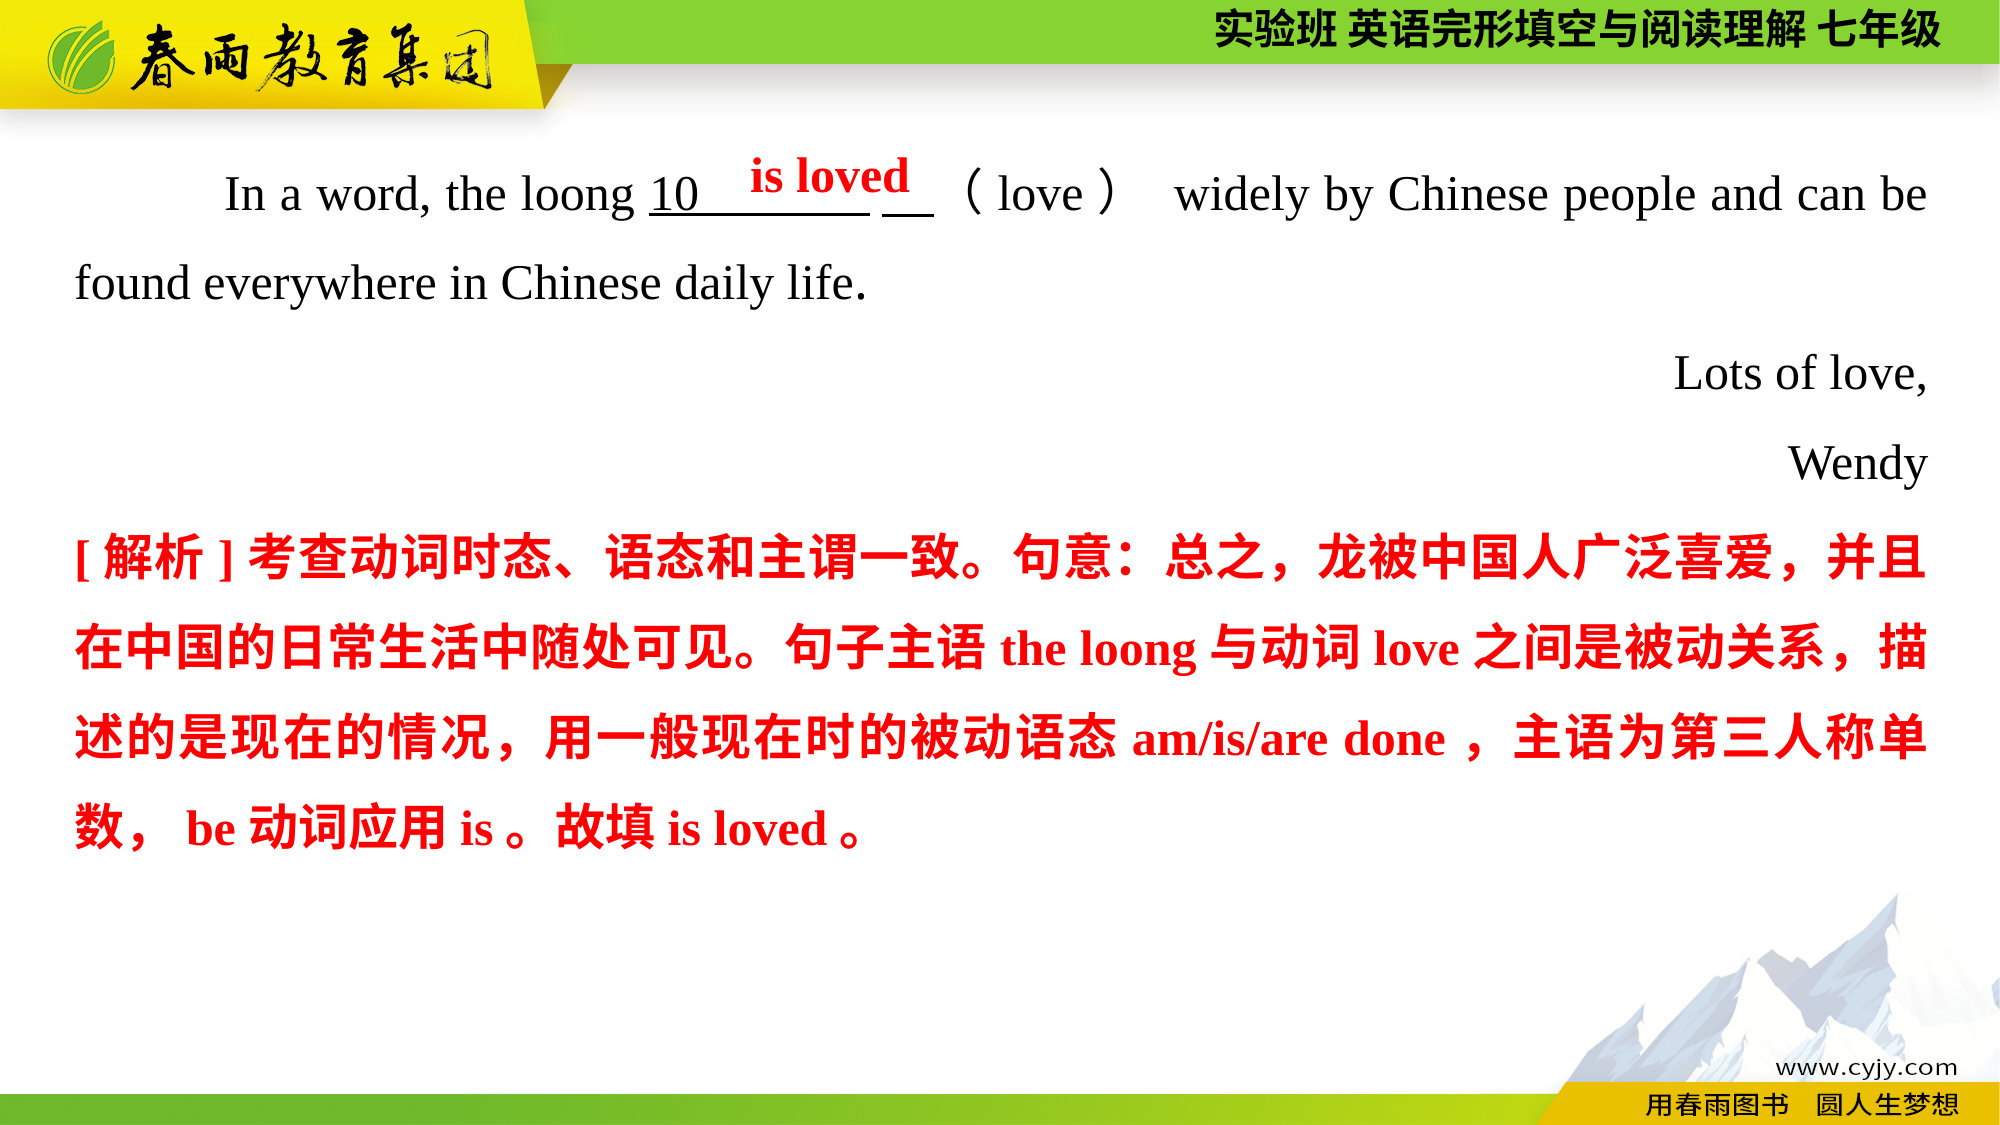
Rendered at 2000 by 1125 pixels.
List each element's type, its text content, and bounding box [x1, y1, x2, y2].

text_box is loved [735, 135, 926, 210]
picture [0, 0, 2000, 1125]
list In a word, the loong 10 （love） widely by Chinese people and can be found everywhere in Chinese daily life. Lots of love, Wendy [59, 122, 1944, 488]
text_box [解析]考查动词时态、语态和主谓一致。句意：总之，龙被中国人广泛喜爱，并且在中国的日常生活中随处可见。句子主语the loong与动词love之间是被动关系，描述的是现在的情况，用一般现在时的被动语态am/is/are done，主语为第三人称单数，be动词应用is。故填is loved。 [59, 488, 1944, 863]
